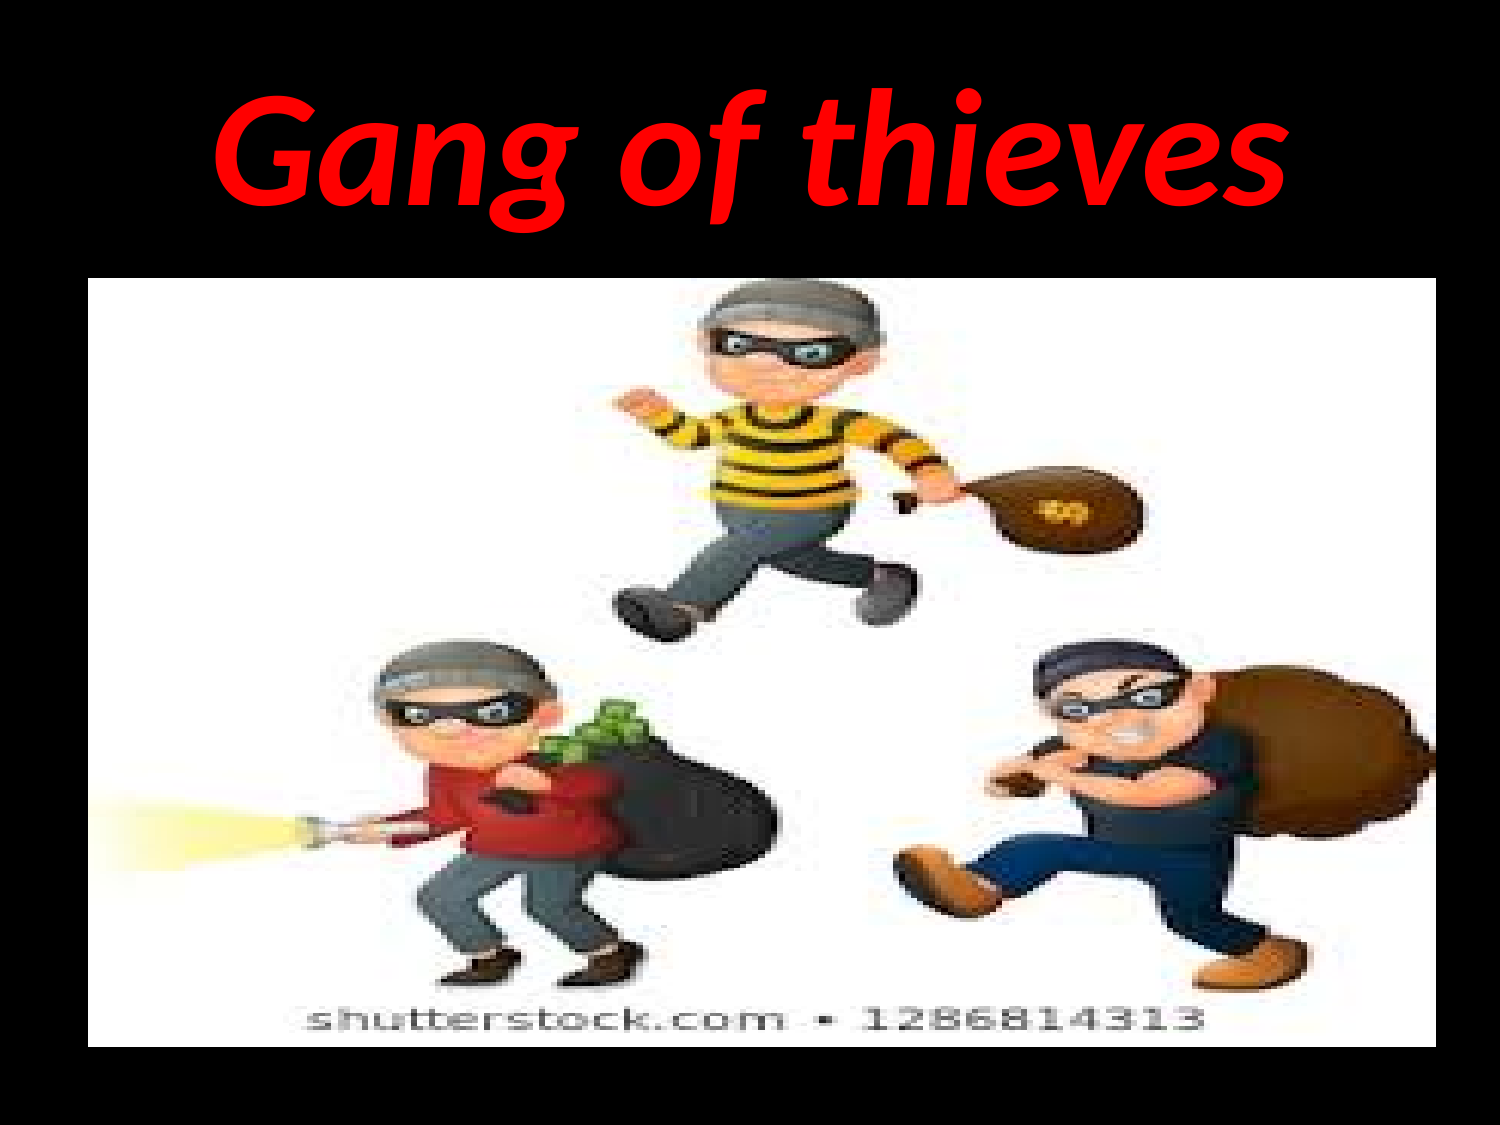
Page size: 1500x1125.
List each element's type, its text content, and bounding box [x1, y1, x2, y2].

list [88, 278, 1436, 1047]
title Gang of thieves [75, 45, 1425, 233]
